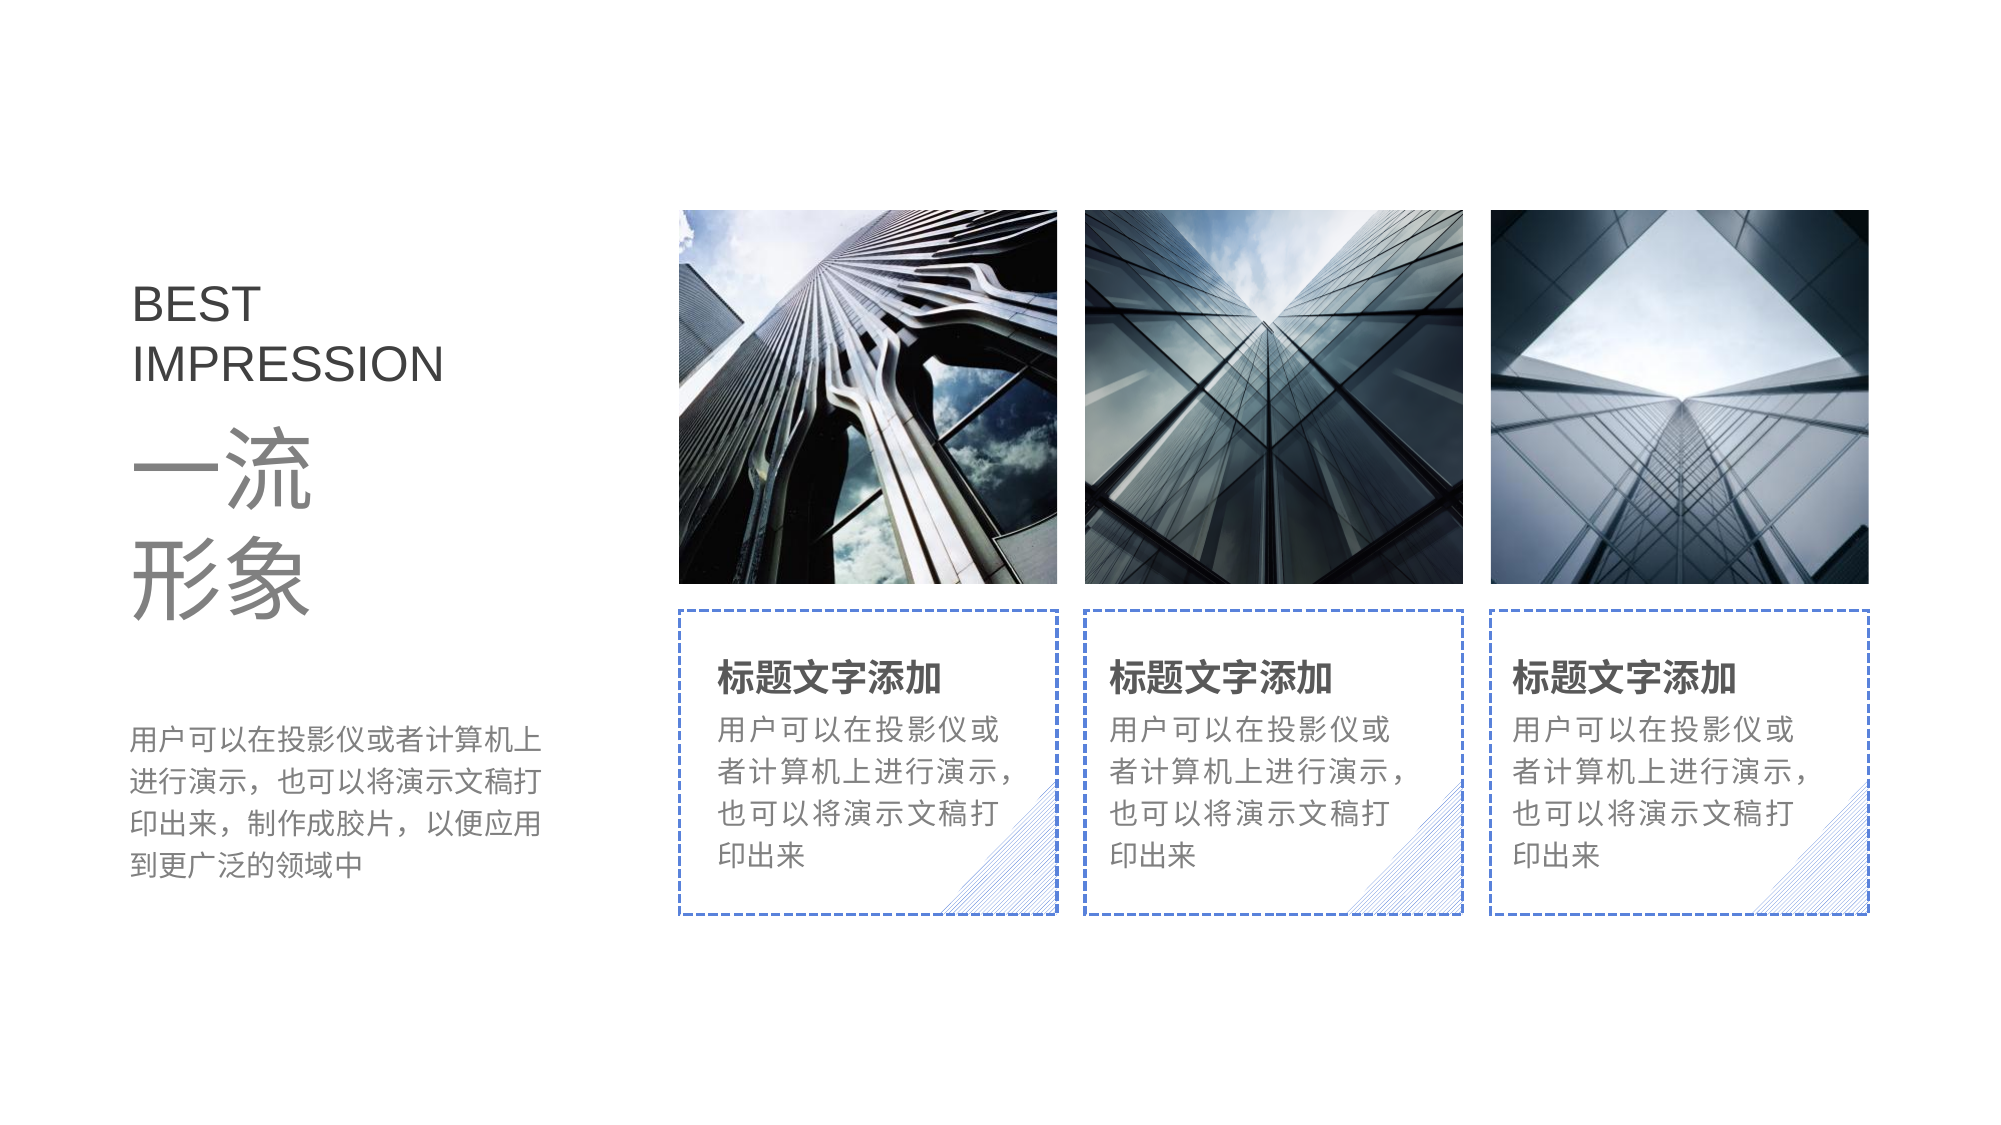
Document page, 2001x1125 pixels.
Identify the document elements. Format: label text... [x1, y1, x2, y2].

text_box 用户可以在投影仪或者计算机上进行演示，也可以将演示文稿打印出来，制作成胶片，以便应用到更广泛的领域中 [114, 707, 559, 890]
text_box 一流 形象 [115, 404, 329, 639]
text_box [1497, 637, 1810, 882]
picture [1084, 210, 1463, 584]
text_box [702, 637, 1015, 882]
picture [1490, 210, 1869, 584]
picture [679, 210, 1058, 584]
text_box BEST IMPRESSION [116, 263, 460, 399]
text_box [678, 609, 1058, 916]
text_box [1084, 609, 1464, 916]
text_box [1094, 637, 1407, 882]
text_box [1490, 609, 1870, 916]
